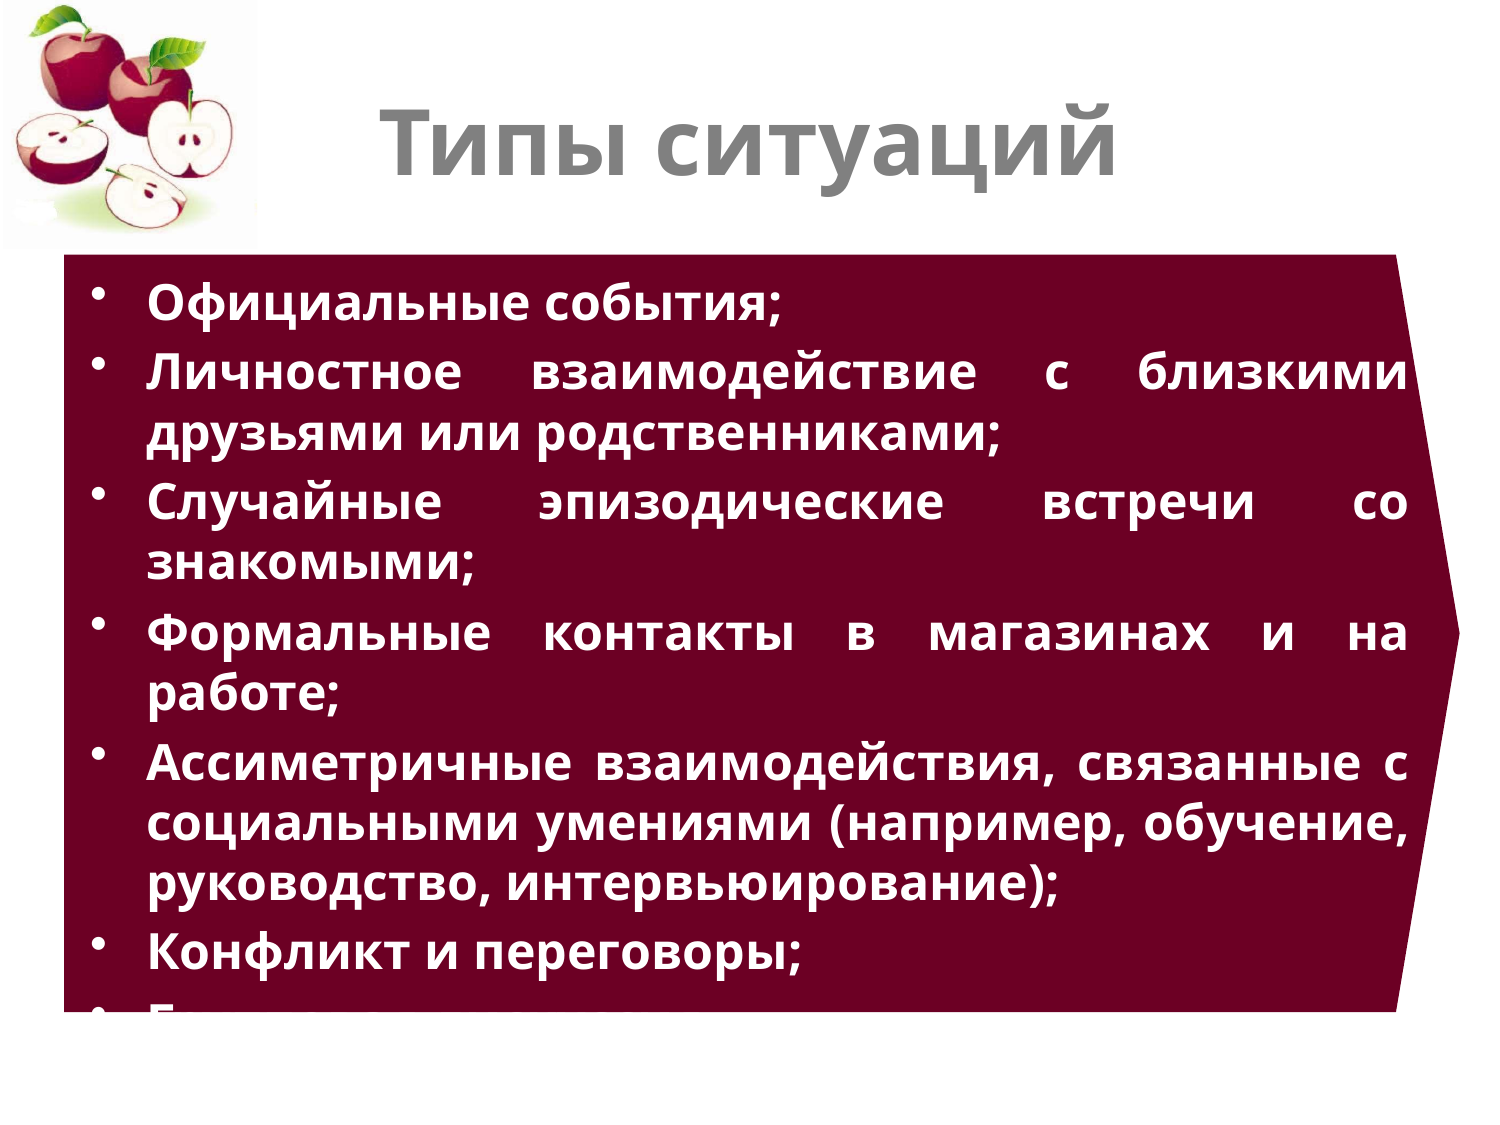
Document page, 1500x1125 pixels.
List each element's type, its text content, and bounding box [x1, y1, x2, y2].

title Типы ситуаций [75, 45, 1425, 233]
list Официальные события; Личностное взаимодействие с близкими друзьями или родственниками; Случайные эпизодические встречи со знакомыми; Формальные контакты в магазинах и на работе; Ассиметричные взаимодействия, связанные с социальными умениями (например, обучение, руководство, интервьюирование); Конфликт и переговоры; Групповая дискуссия. [75, 262, 1425, 1005]
picture [3, 0, 258, 249]
